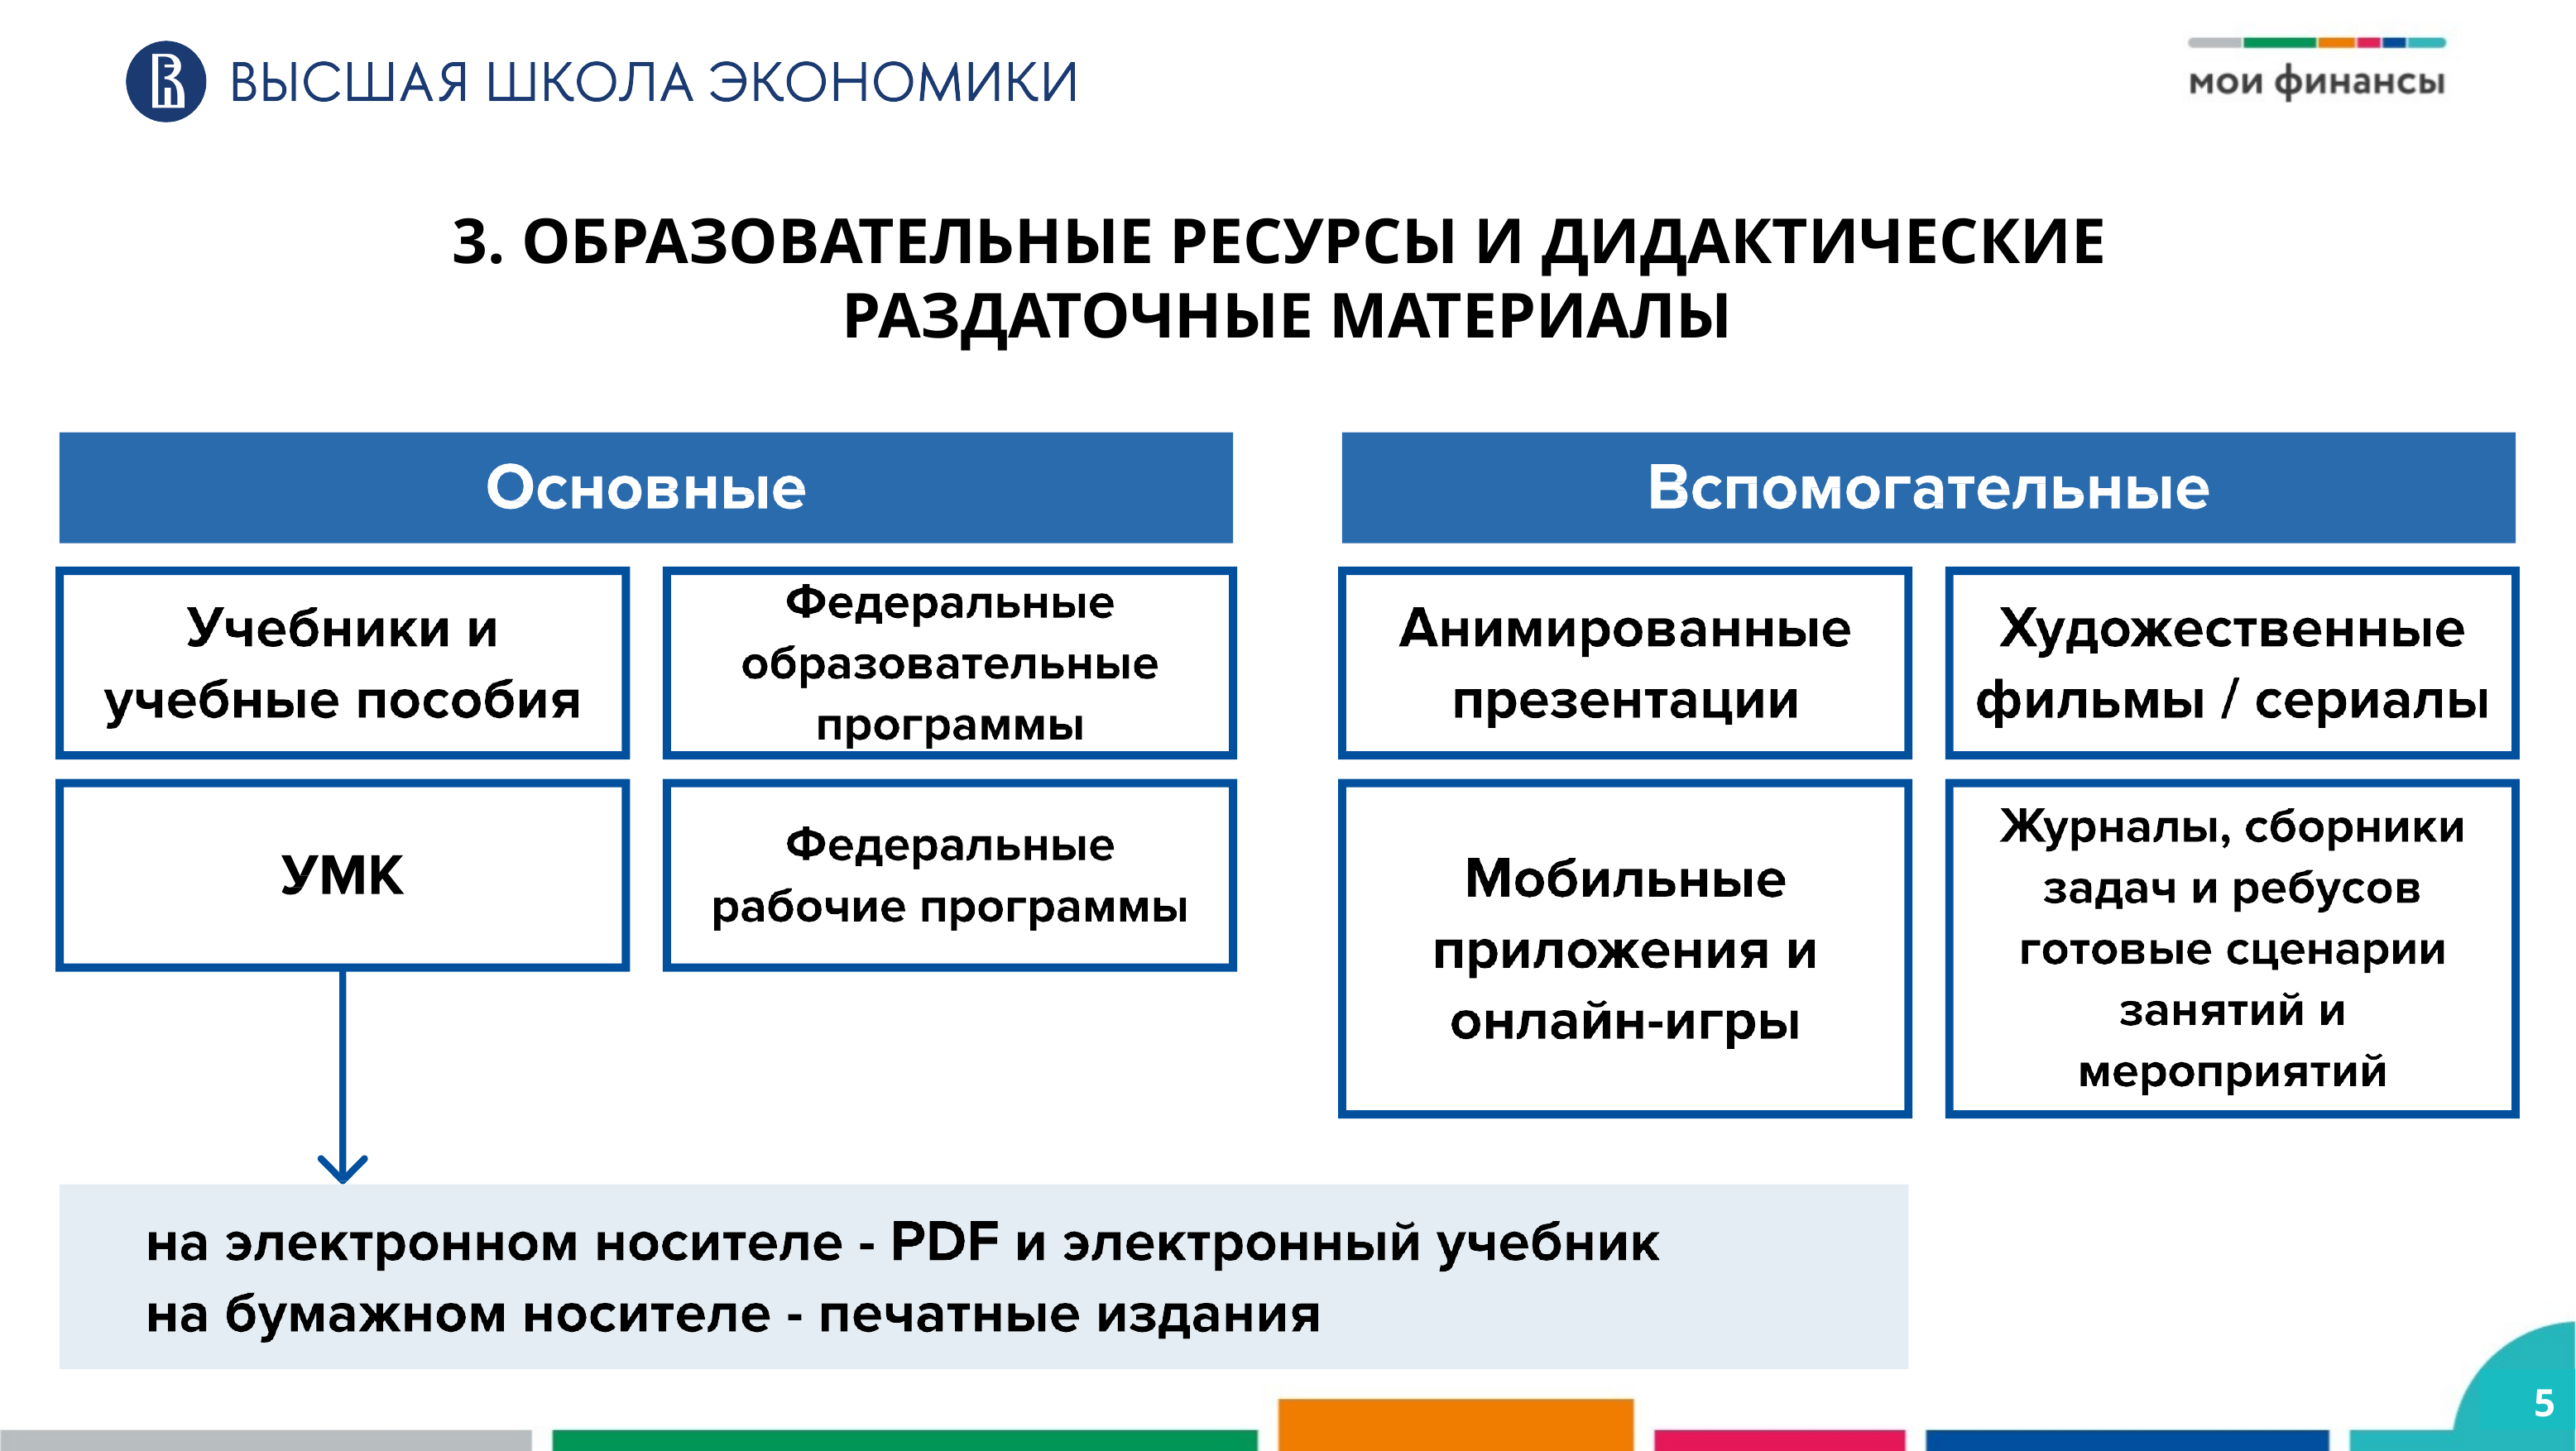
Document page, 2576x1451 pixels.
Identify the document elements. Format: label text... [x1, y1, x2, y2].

text_box 3. ОБРАЗОВАТЕЛЬНЫЕ РЕСУРСЫ И ДИДАКТИЧЕСКИЕ РАЗДАТОЧНЫЕ МАТЕРИАЛЫ [0, 192, 2576, 361]
picture [0, 0, 2576, 192]
text_box 5 [2480, 1368, 2576, 1430]
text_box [55, 432, 2521, 1370]
picture [0, 361, 2576, 1451]
